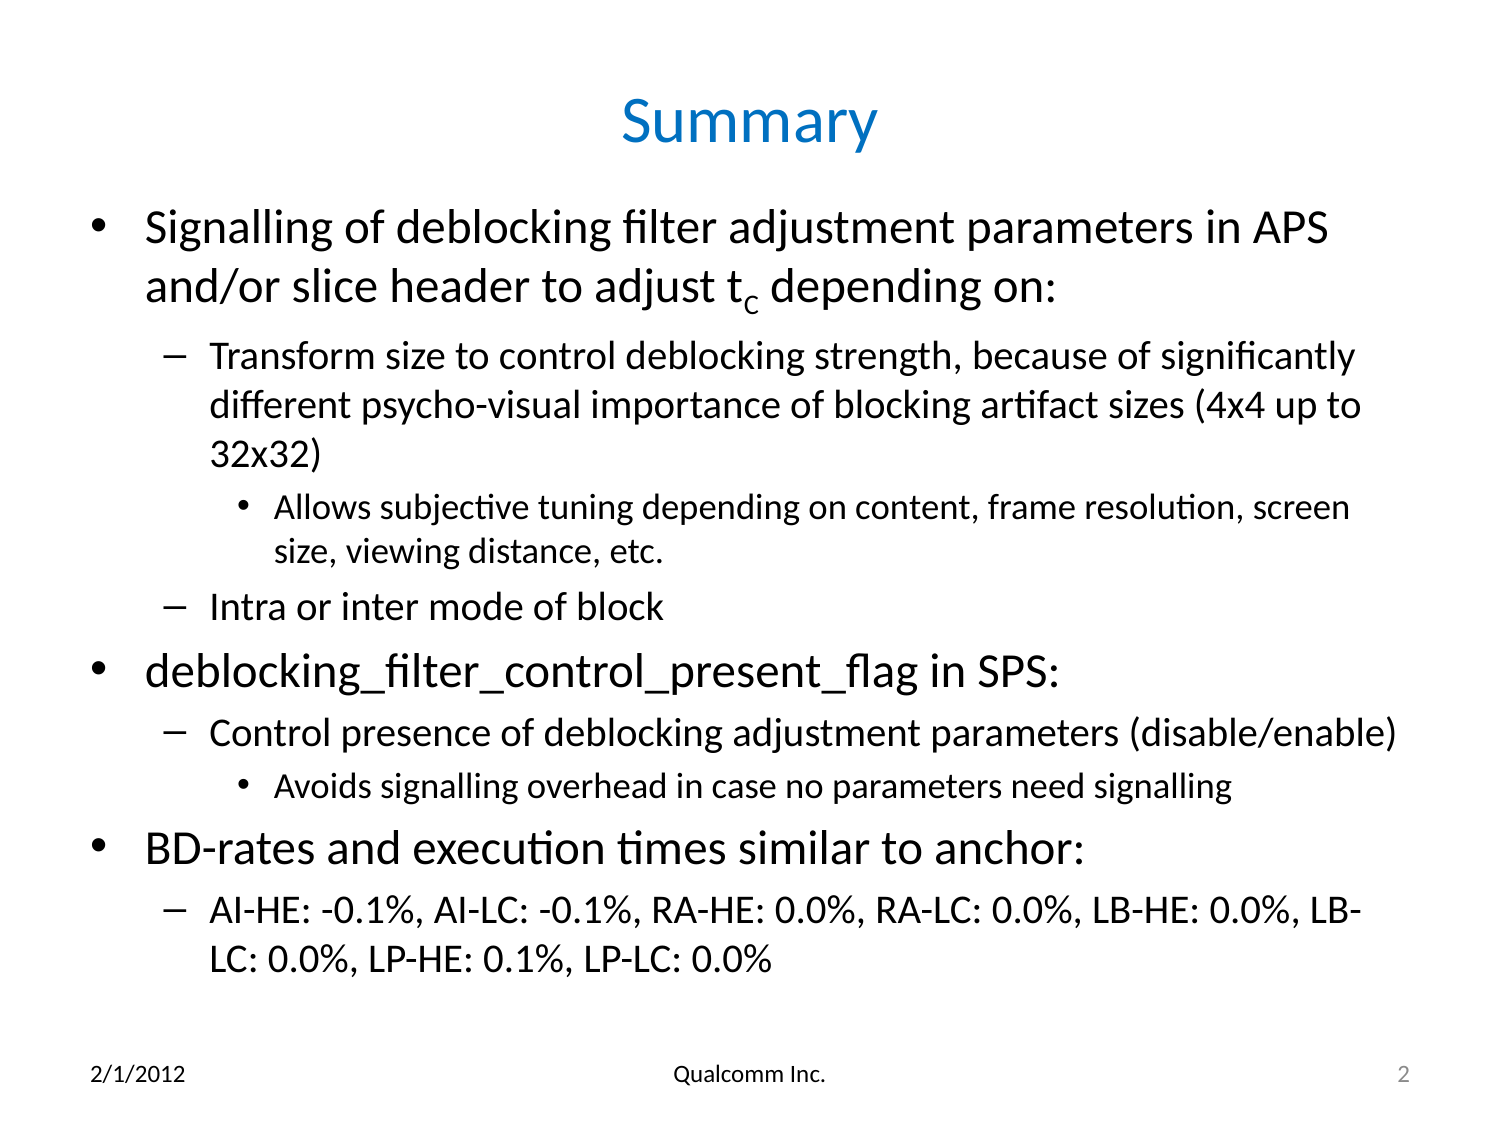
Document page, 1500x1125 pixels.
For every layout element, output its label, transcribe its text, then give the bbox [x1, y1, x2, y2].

list Signalling of deblocking filter adjustment parameters in APS and/or slice header to adjust tC depending on: Transform size to control deblocking strength, because of significantly different psycho-visual importance of blocking artifact sizes (4x4 up to 32x32) Allows subjective tuning depending on content, frame resolution, screen size, viewing distance, etc. Intra or inter mode of block deblocking_filter_control_present_flag in SPS: Control presence of deblocking adjustment parameters (disable/enable) Avoids signalling overhead in case no parameters need signalling BD-rates and execution times similar to anchor: AI-HE: -0.1%, AI-LC: -0.1%, RA-HE: 0.0%, RA-LC: 0.0%, LB-HE: 0.0%, LB-LC: 0.0%, LP-HE: 0.1%, LP-LC: 0.0% [75, 187, 1425, 1005]
title Summary [75, 45, 1425, 187]
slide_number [75, 1042, 425, 1103]
slide_number 2 [1074, 1042, 1425, 1103]
footer Qualcomm Inc. [512, 1042, 988, 1103]
